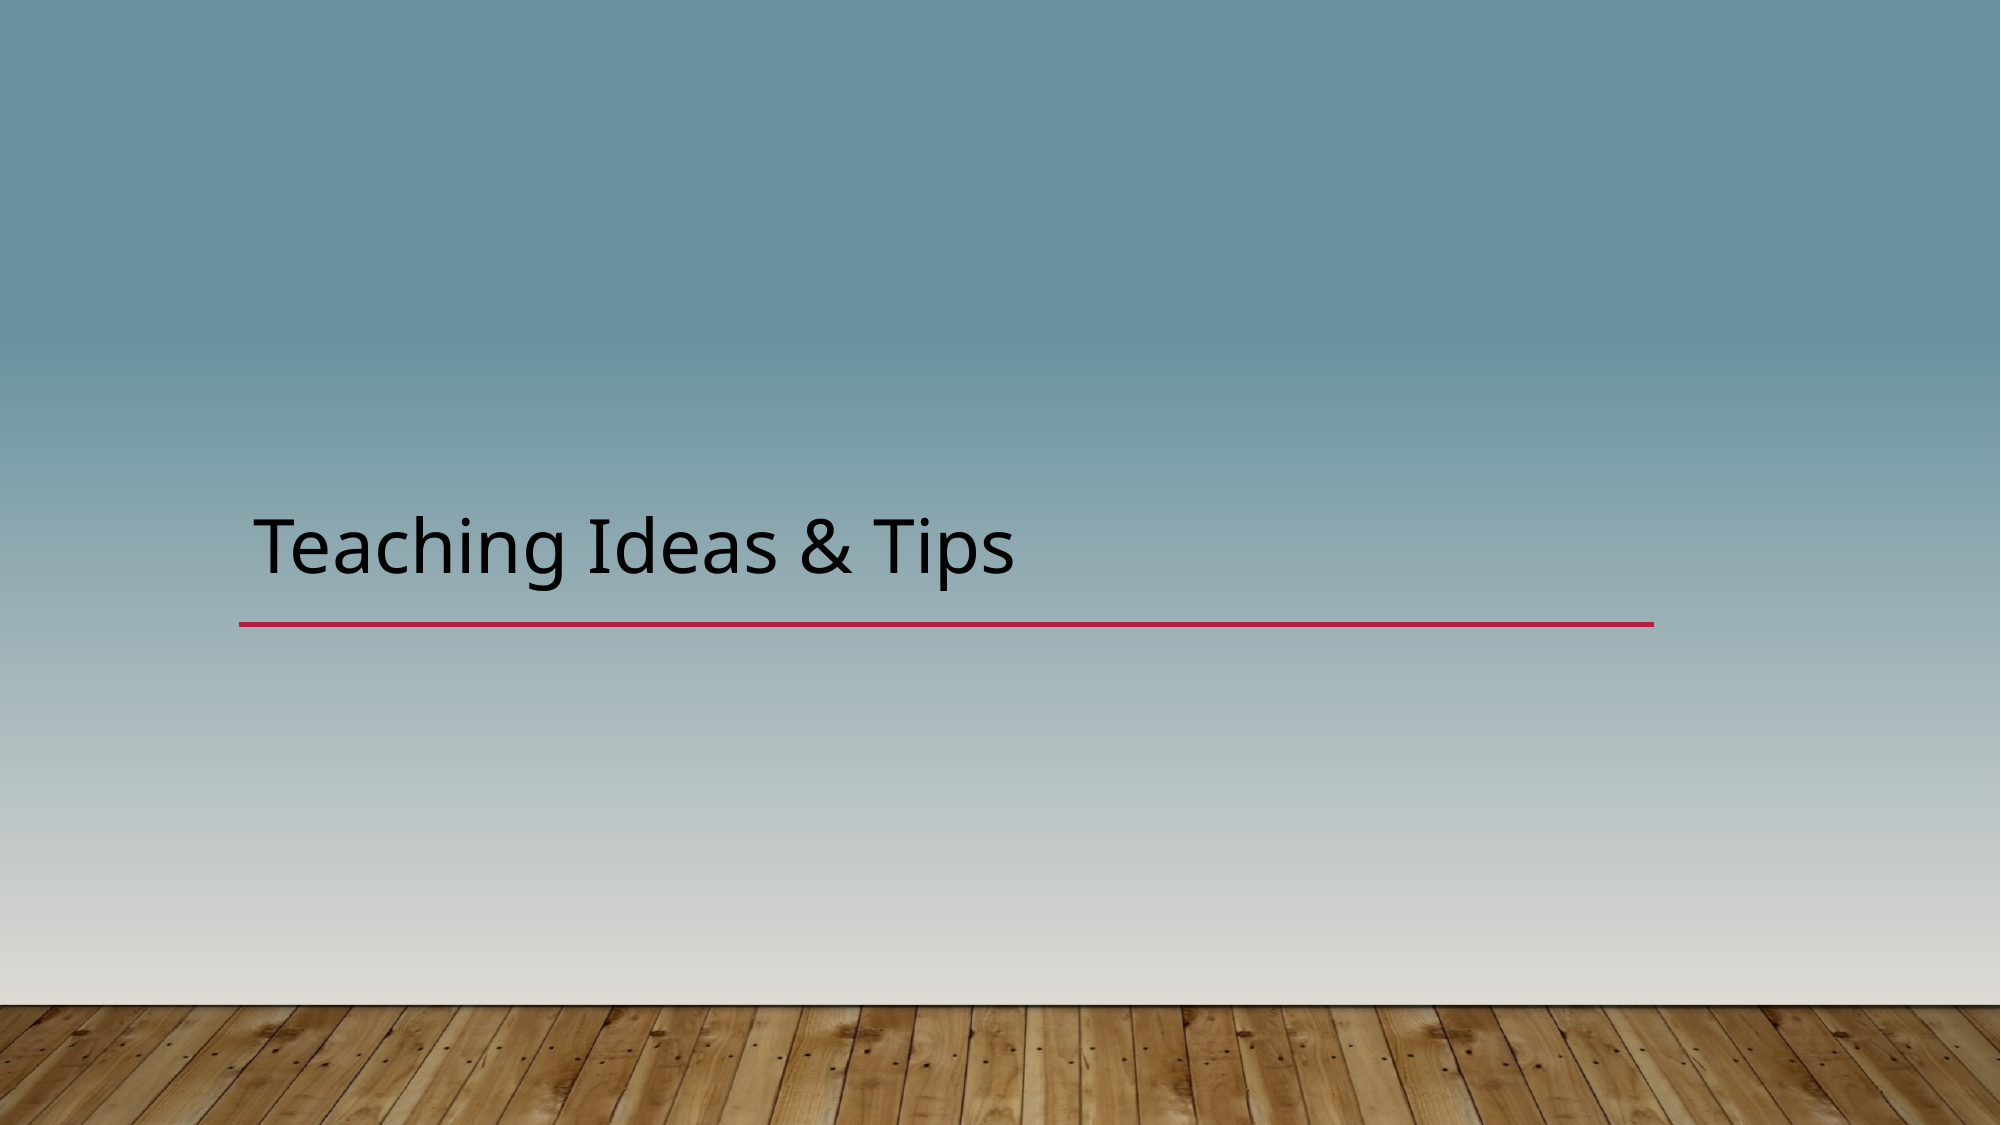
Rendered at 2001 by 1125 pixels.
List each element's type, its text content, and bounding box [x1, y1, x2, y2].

title Teaching Ideas & Tips [238, 288, 1657, 598]
picture [0, 1005, 2000, 1125]
